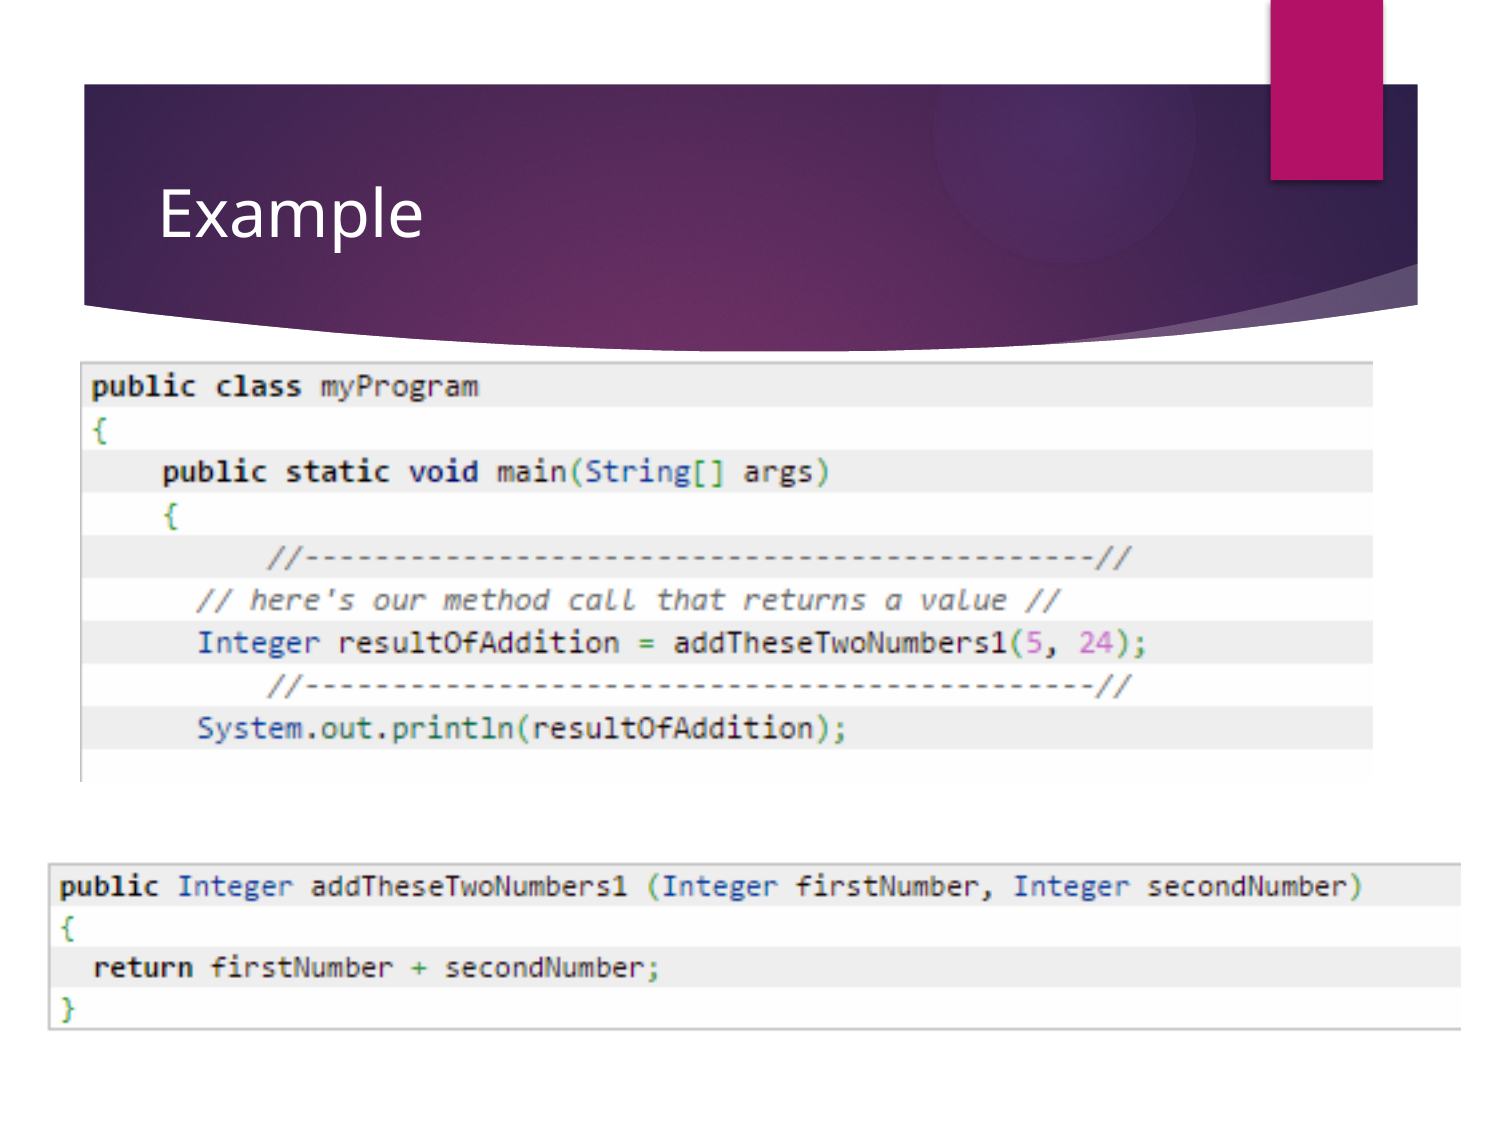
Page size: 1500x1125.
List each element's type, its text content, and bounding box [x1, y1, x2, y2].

picture [79, 356, 1373, 782]
title Example [142, 152, 1183, 269]
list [36, 851, 1461, 1055]
